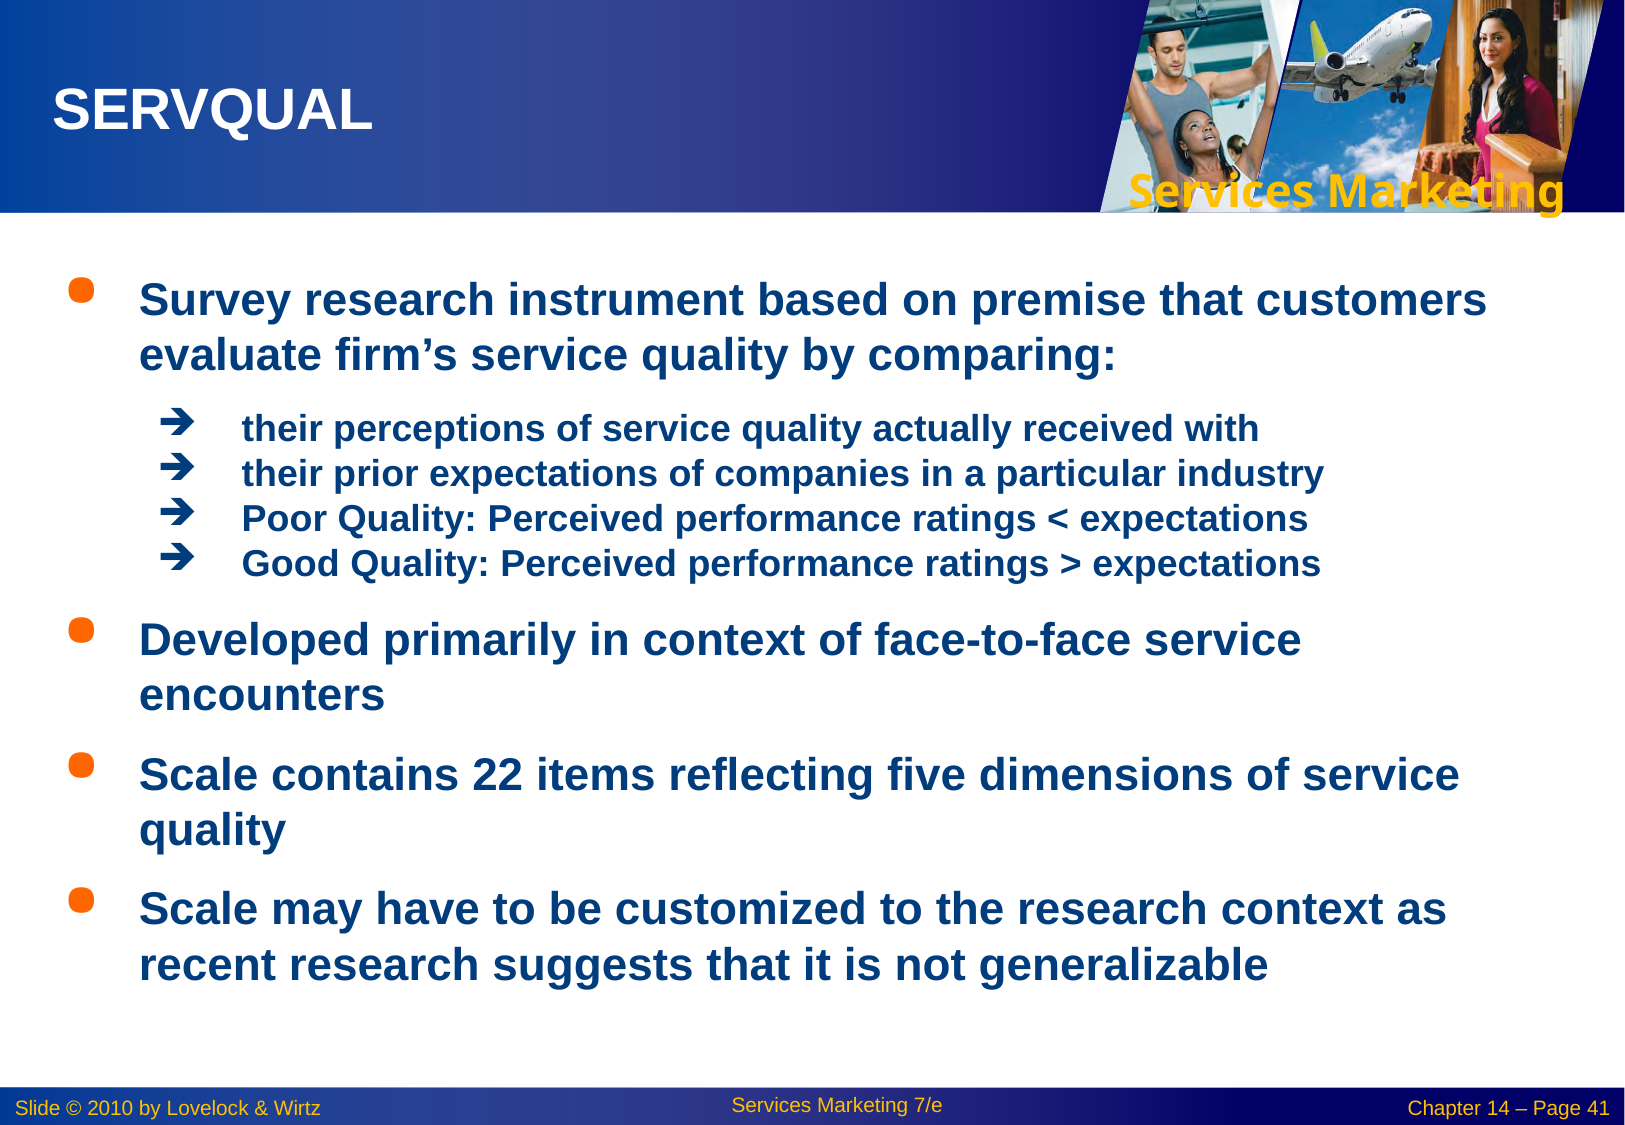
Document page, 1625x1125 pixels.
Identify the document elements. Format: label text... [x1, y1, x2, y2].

picture [1162, 186, 1172, 192]
picture [1100, 0, 1604, 213]
picture [1546, 187, 1556, 202]
title SERVQUAL [36, 37, 1088, 176]
list Survey research instrument based on premise that customers evaluate firm’s service quality by comparing: their perceptions of service quality actually received with their prior expectations of companies in a particular industry Poor Quality: Perceived performance ratings < expectations Good Quality: Perceived performance ratings > expectations Developed primarily in context of face-to-face service encounters Scale contains 22 items reflecting five dimensions of service quality Scale may have to be customized to the research context as recent research suggests that it is not generalizable [49, 261, 1551, 1051]
